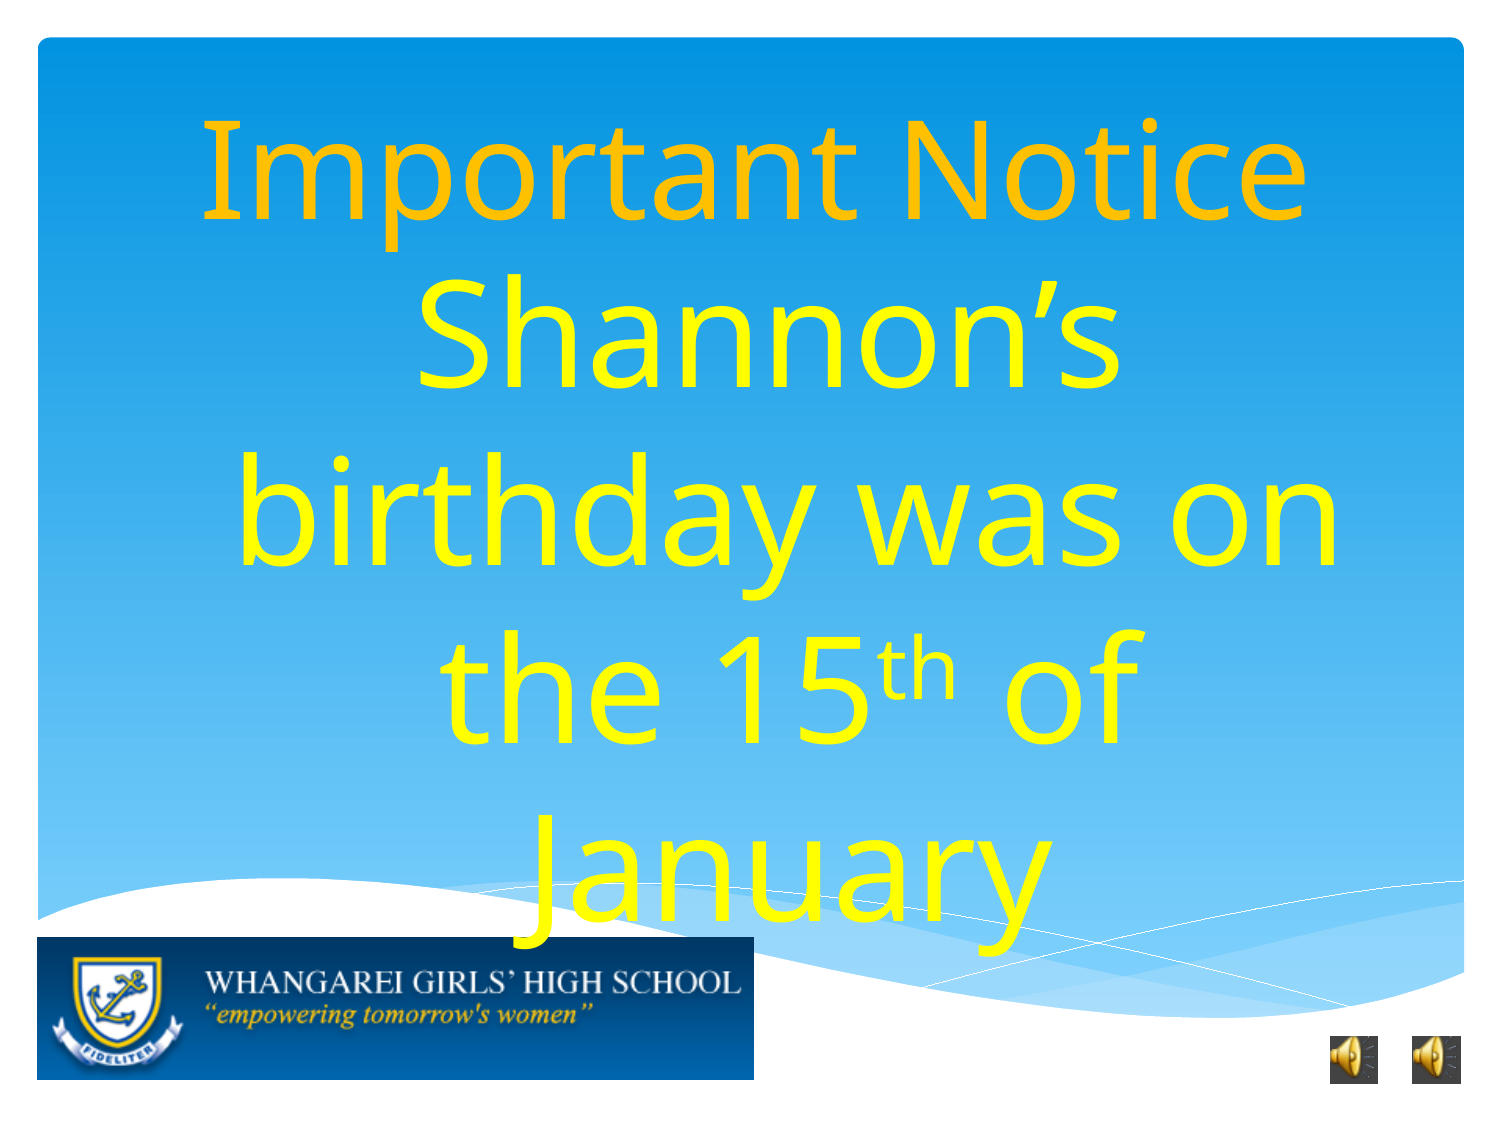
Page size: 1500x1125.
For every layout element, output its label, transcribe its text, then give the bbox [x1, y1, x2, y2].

picture [1328, 1034, 1380, 1086]
text_box Shannon’s birthday was on the 15th of January [149, 231, 1391, 963]
picture [1411, 1034, 1462, 1086]
picture [37, 937, 754, 1080]
text_box Important Notice [149, 37, 1362, 255]
